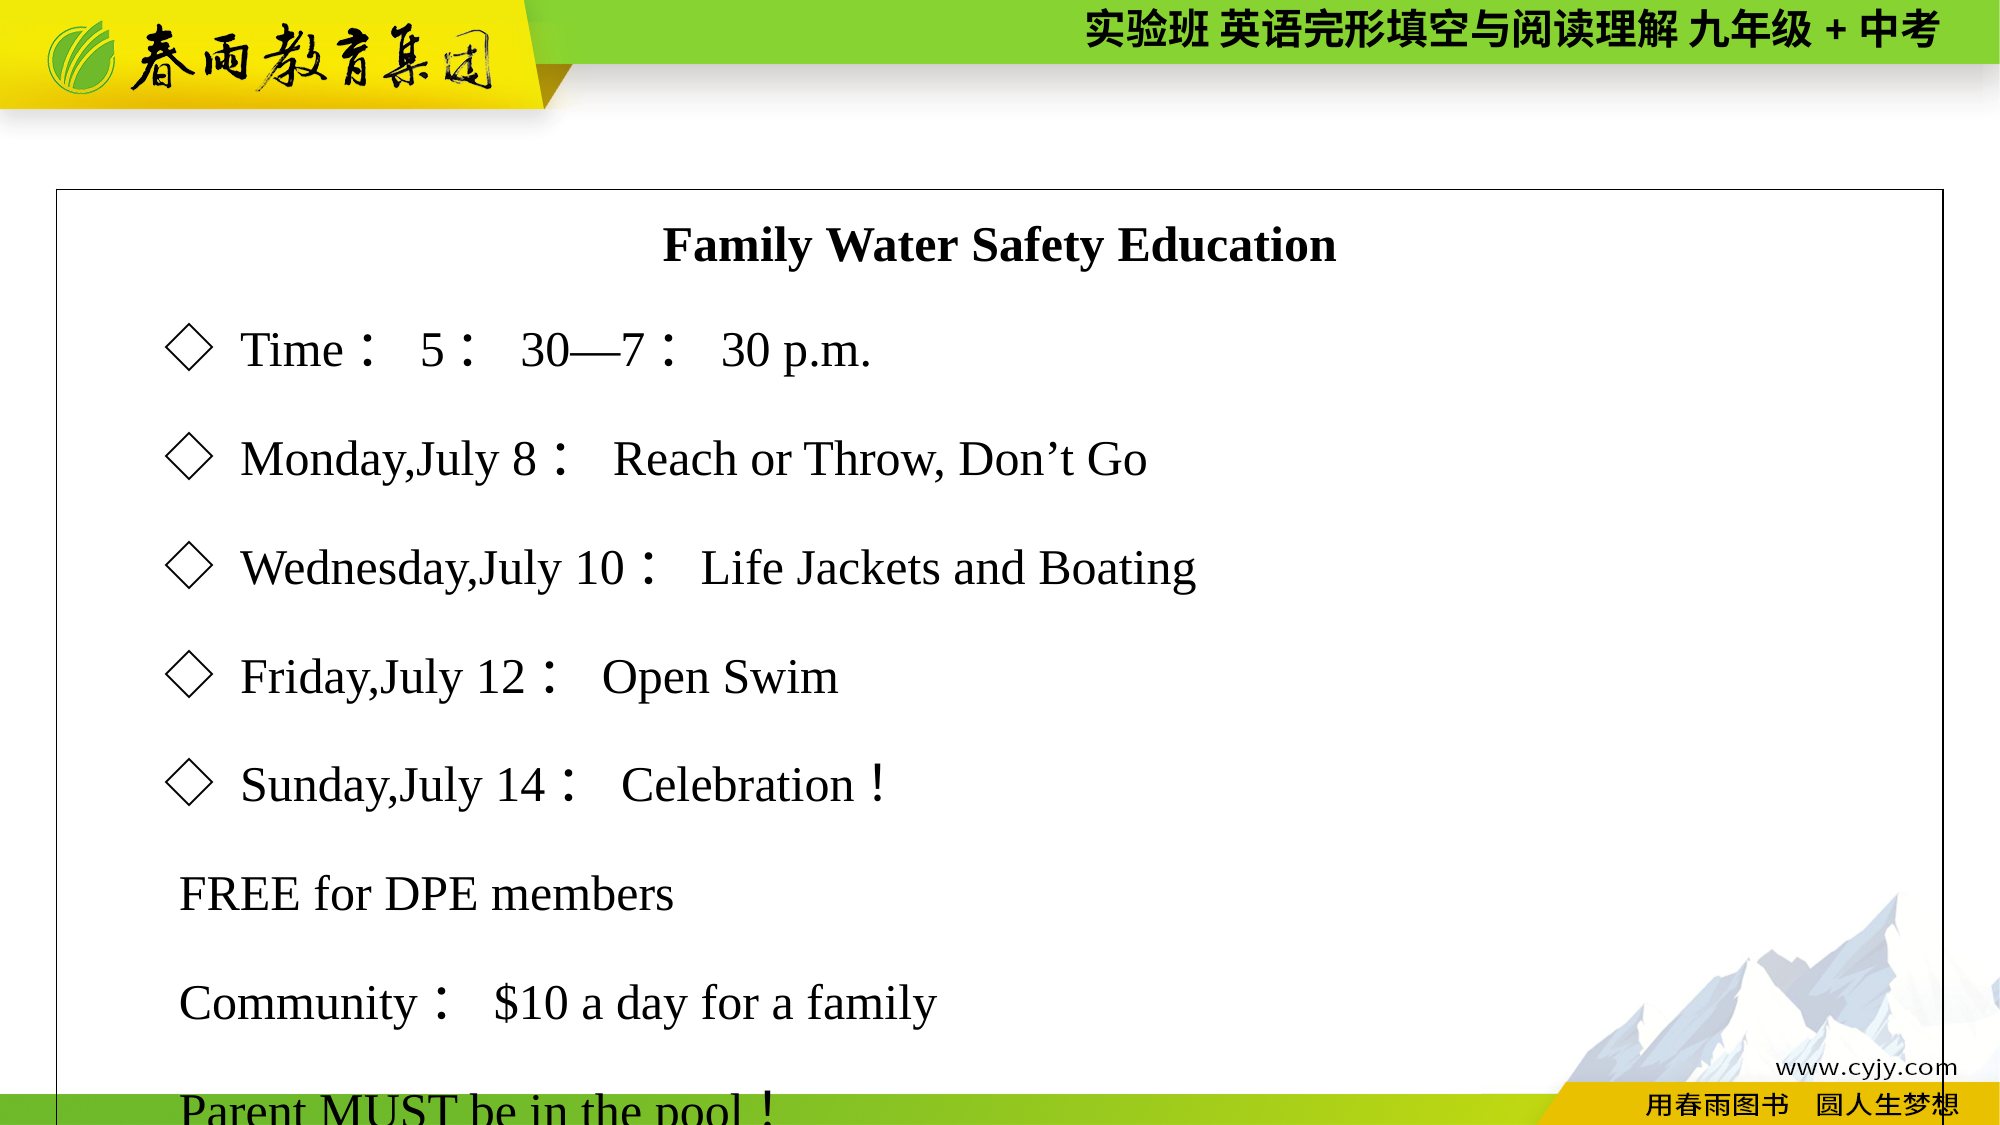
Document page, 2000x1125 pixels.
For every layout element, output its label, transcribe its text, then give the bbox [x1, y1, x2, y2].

table_header Family Water Safety Education ◇ Time：5：30—7：30 p.m. ◇ Monday,July 8：Reach or Throw, Don’t Go ◇ Wednesday,July 10：Life Jackets and Boating ◇ Friday,July 12：Open Swim ◇ Sunday,July 14：Celebration！ FREE for DPE members Community：$10 a day for a family Parent MUST be in the pool！ [57, 190, 1942, 1125]
picture [0, 0, 2000, 1125]
